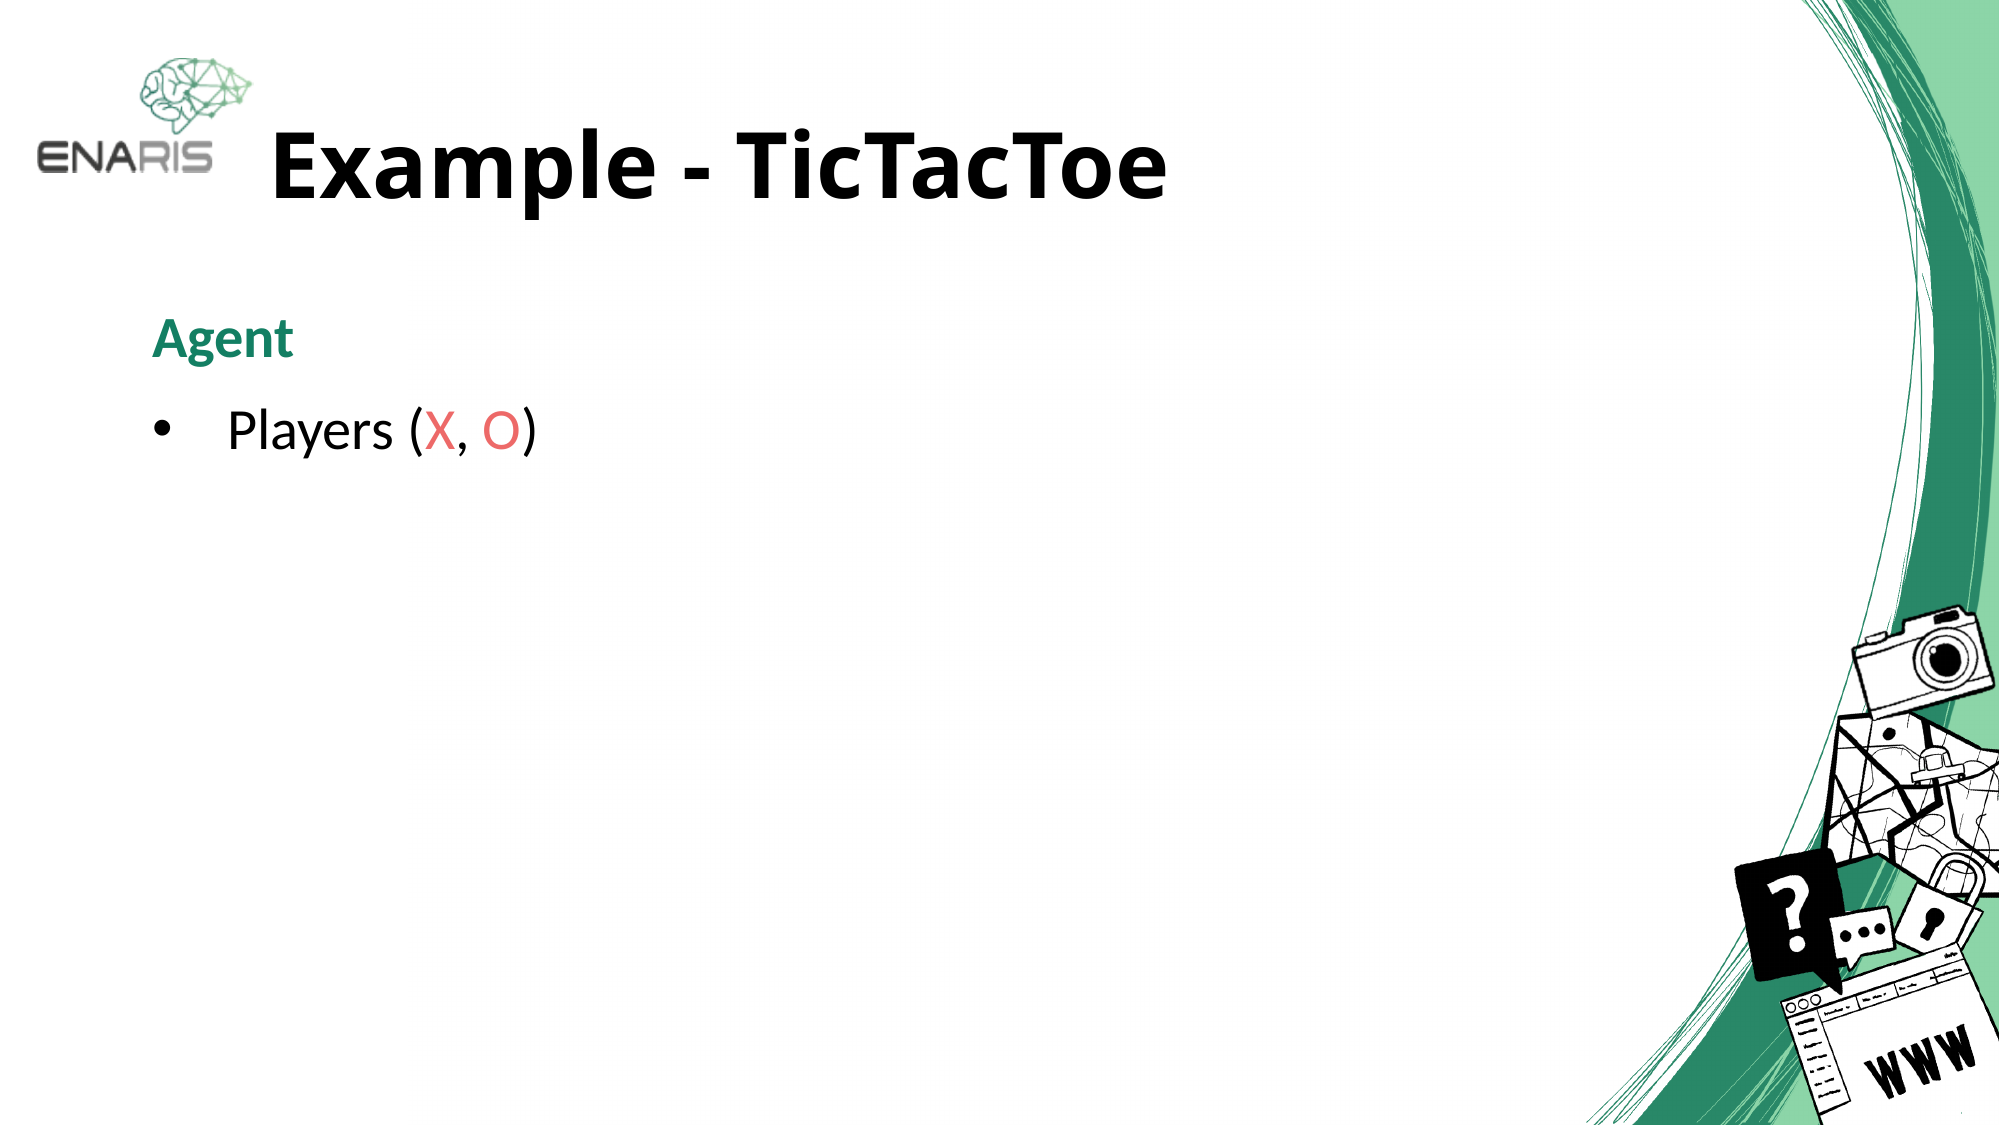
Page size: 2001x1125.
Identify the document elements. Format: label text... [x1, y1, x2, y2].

picture [37, 58, 254, 173]
text_box Example - TicTacToe [253, 59, 1863, 278]
text_box Agent Players (X, O) [137, 299, 702, 1014]
picture [408, 0, 1999, 1125]
